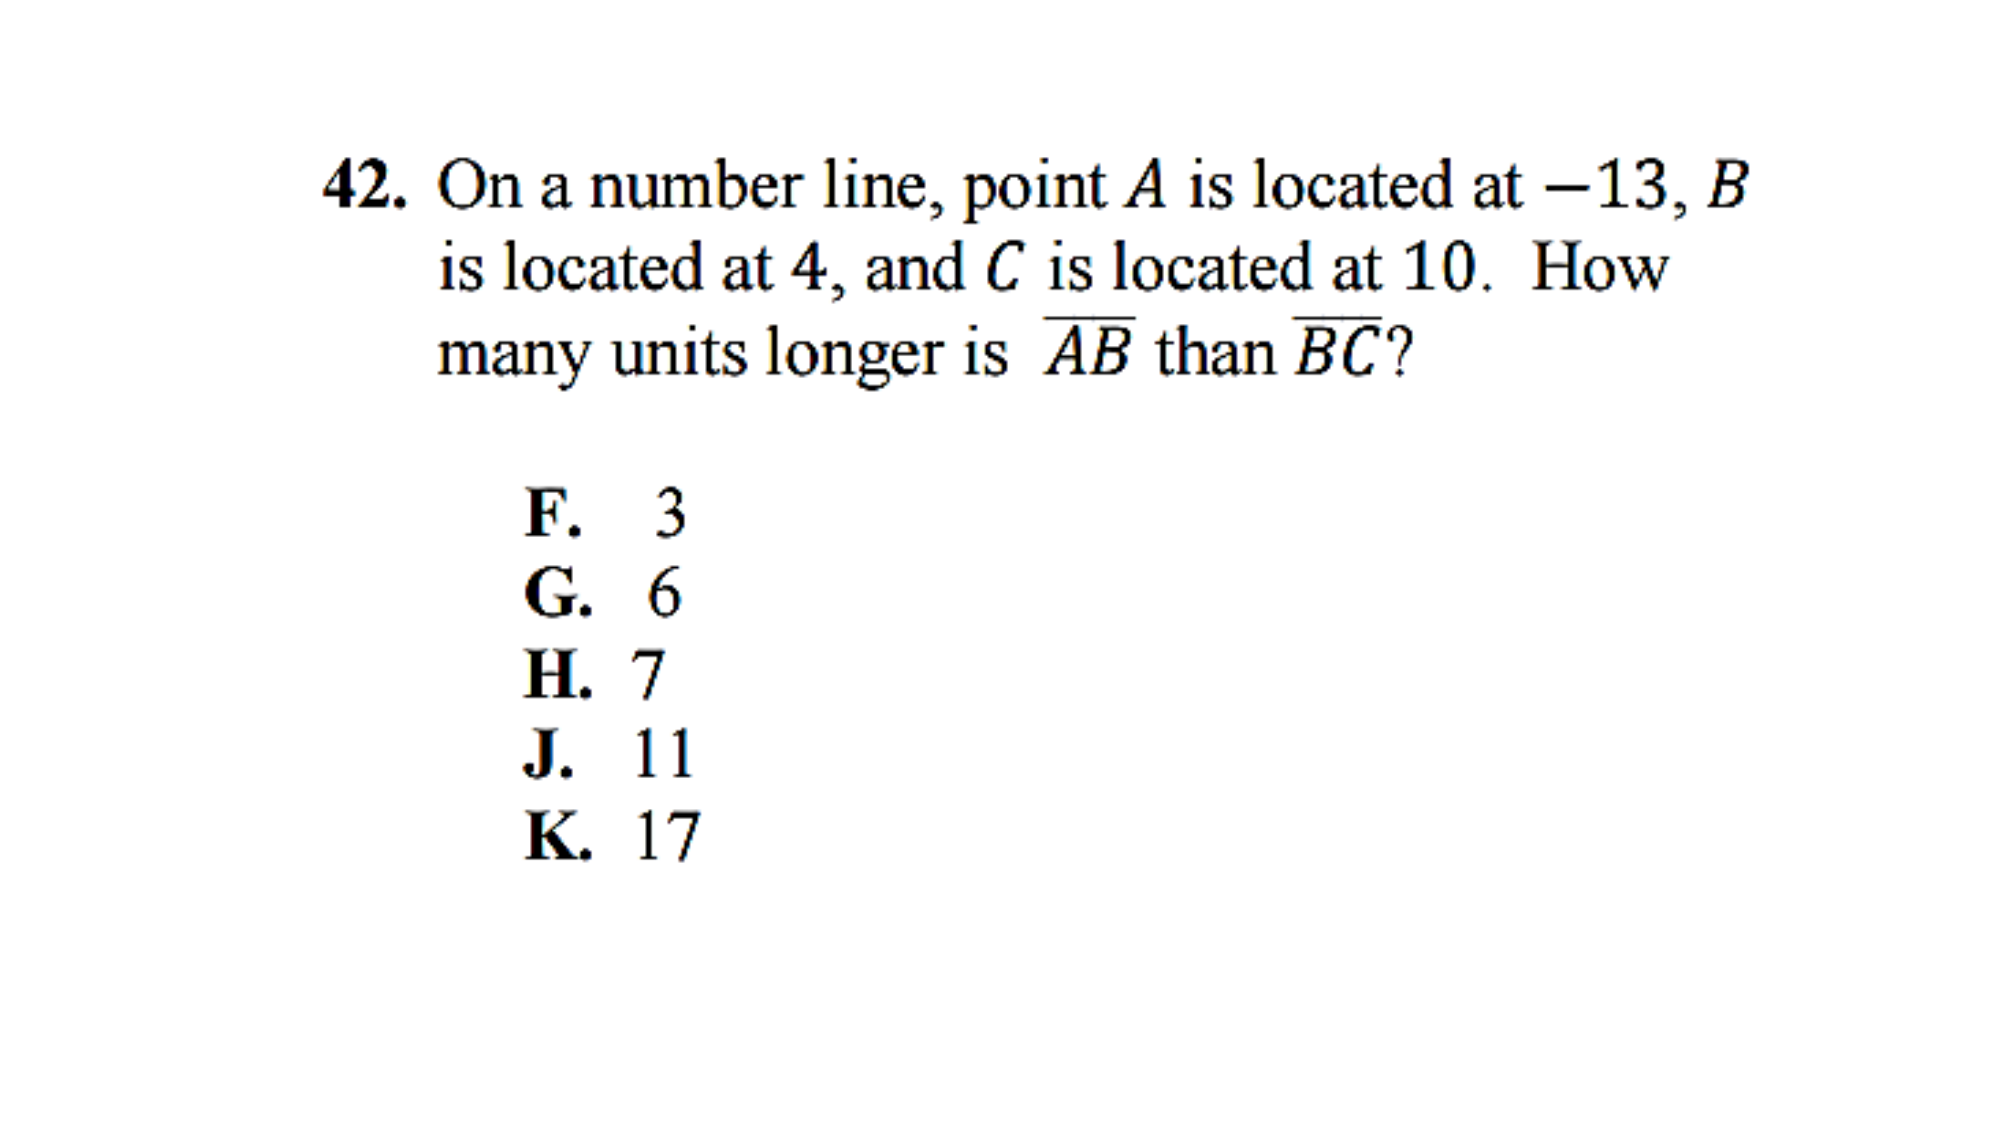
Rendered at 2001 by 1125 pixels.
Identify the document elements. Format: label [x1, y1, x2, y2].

picture [261, 104, 1837, 893]
